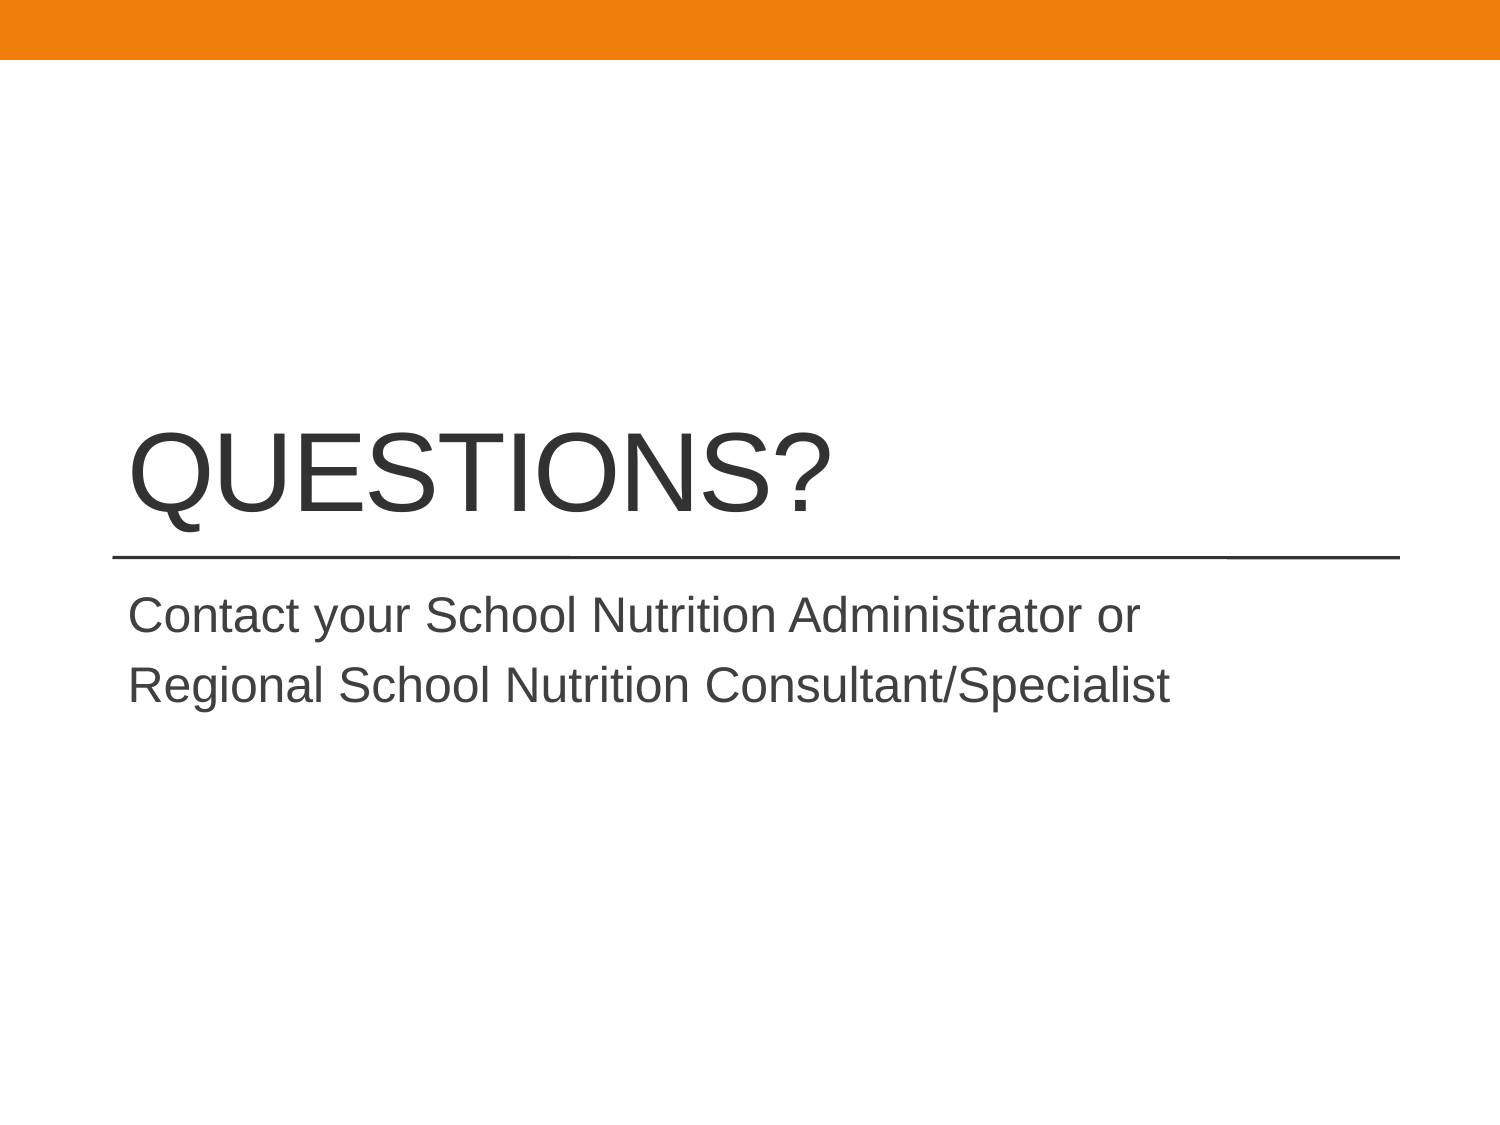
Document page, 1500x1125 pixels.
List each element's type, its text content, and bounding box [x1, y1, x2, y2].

subtitle Contact your School Nutrition Administrator or Regional School Nutrition Consultant/Specialist [112, 575, 1400, 863]
title Questions? [112, 224, 1400, 542]
